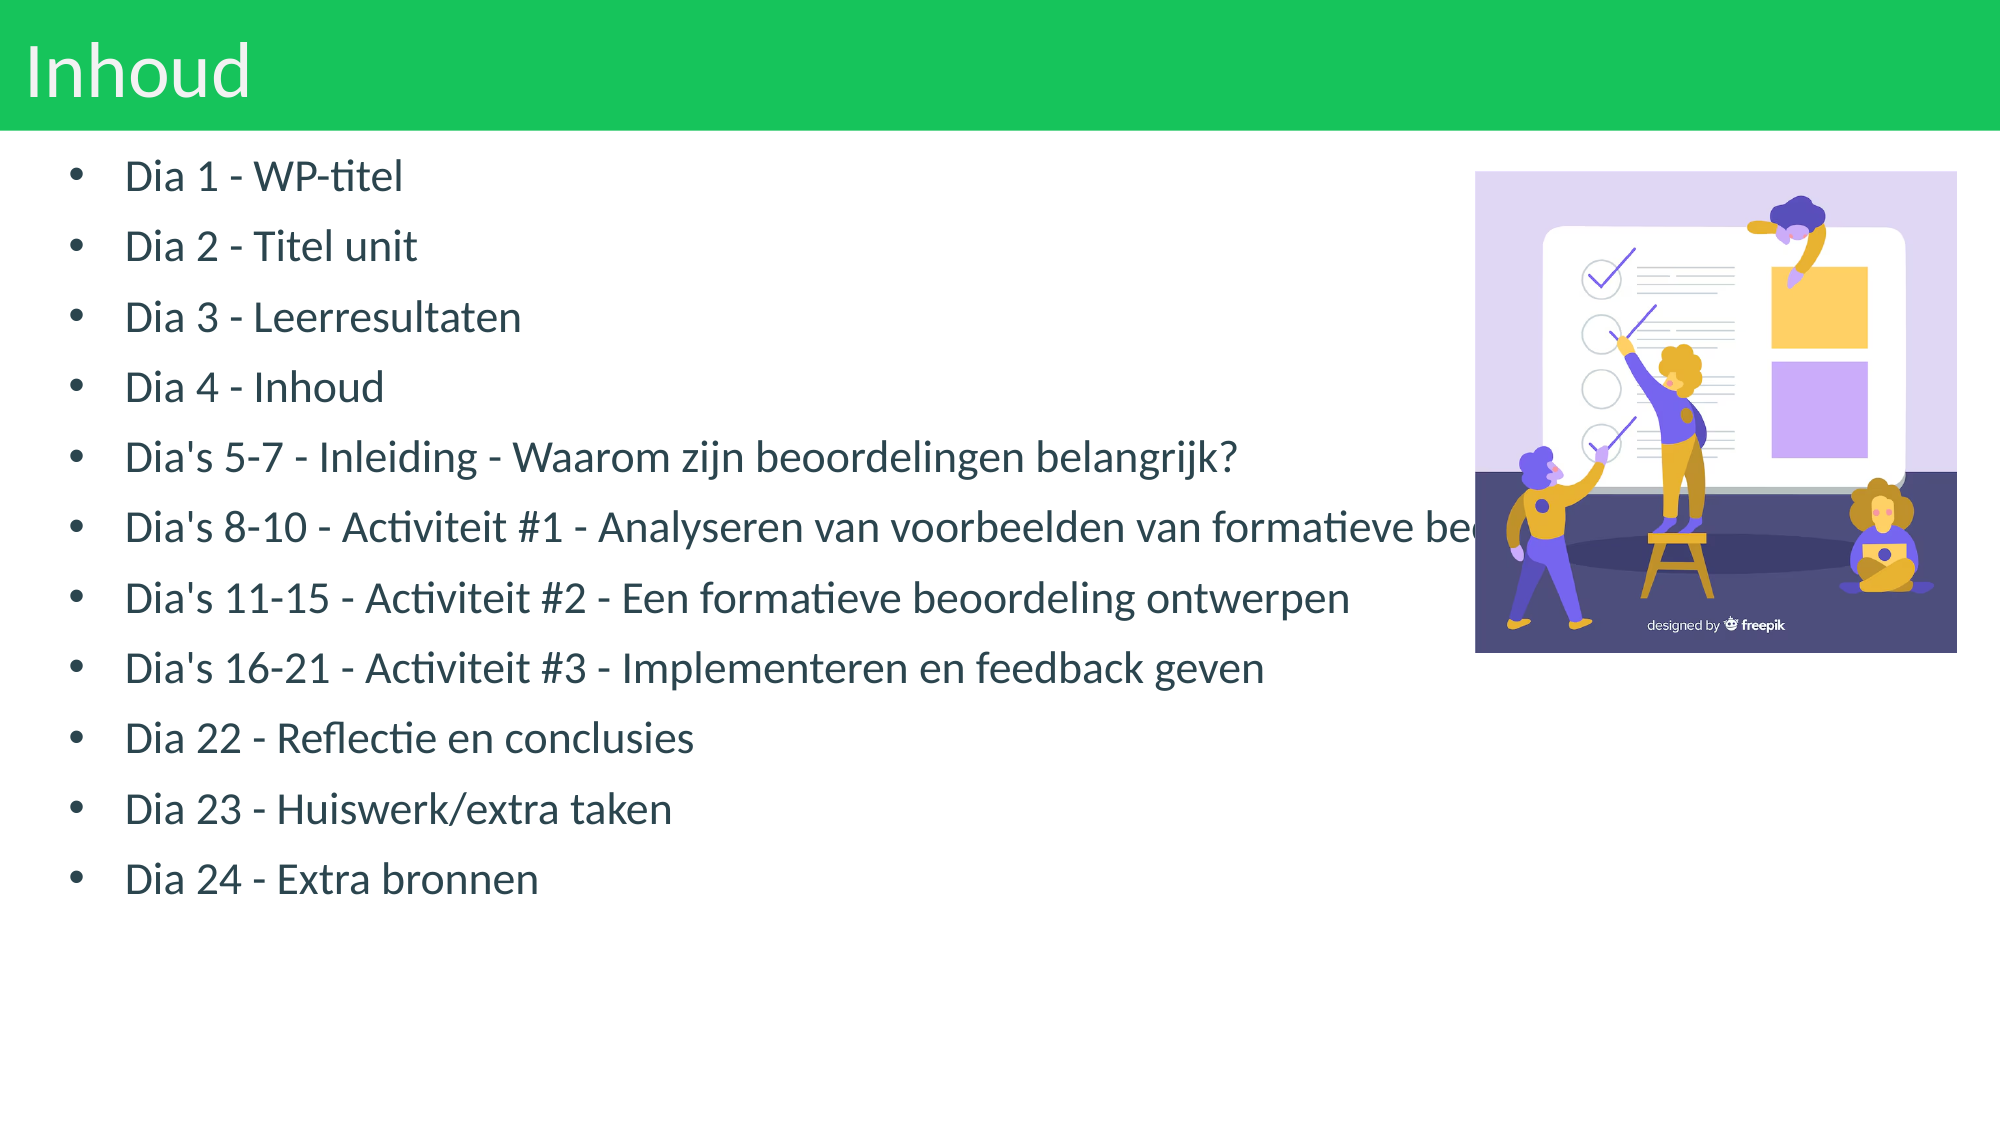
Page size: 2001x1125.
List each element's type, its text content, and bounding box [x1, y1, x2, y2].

title Inhoud [16, 13, 1976, 131]
list Dia 1 - WP-titel Dia 2 - Titel unit Dia 3 - Leerresultaten Dia 4 - Inhoud Dia's 5-7 - Inleiding - Waarom zijn beoordelingen belangrijk? Dia's 8-10 - Activiteit #1 - Analyseren van voorbeelden van formatieve beoordeling Dia's 11-15 - Activiteit #2 - Een formatieve beoordeling ontwerpen Dia's 16-21 - Activiteit #3 - Implementeren en feedback geven Dia 22 - Reflectie en conclusies Dia 23 - Huiswerk/extra taken Dia 24 - Extra bronnen [16, 144, 1976, 1108]
picture [1475, 170, 1957, 653]
